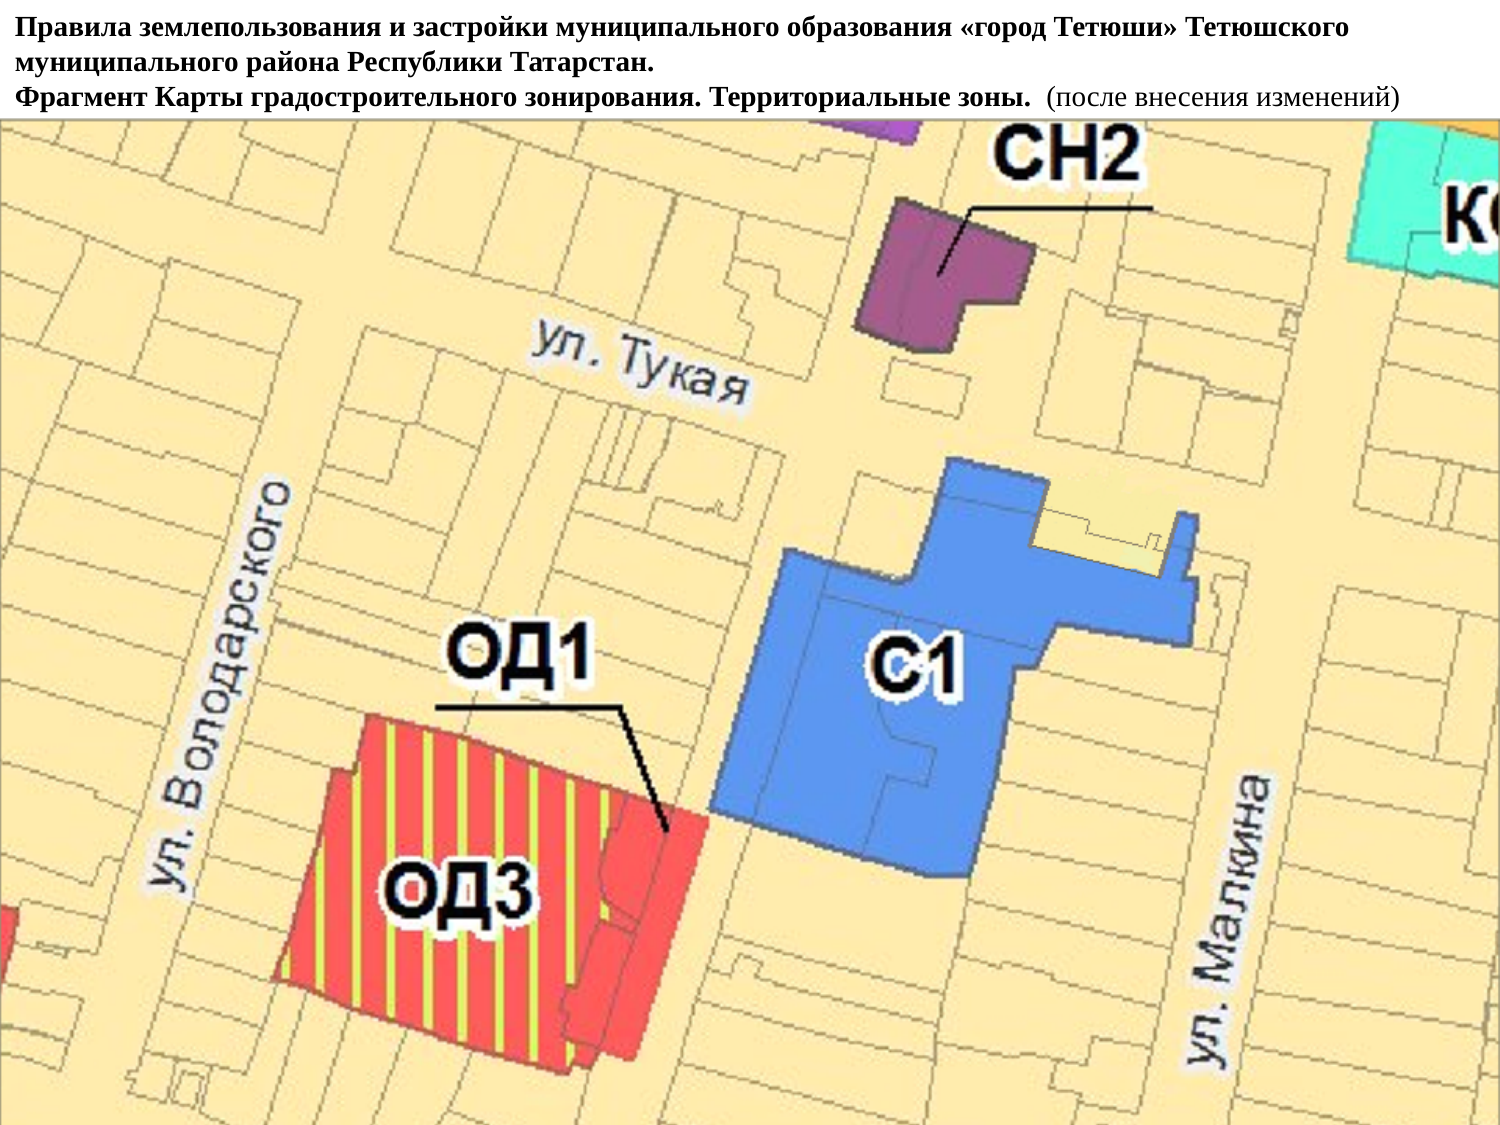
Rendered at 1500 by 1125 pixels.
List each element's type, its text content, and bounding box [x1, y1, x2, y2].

picture [0, 116, 1500, 1125]
text_box Правила землепользования и застройки муниципального образования «город Тетюши» Тетюшского муниципального района Республики Татарстан. Фрагмент Карты градостроительного зонирования. Территориальные зоны. (после внесения изменений) [0, 0, 1500, 116]
